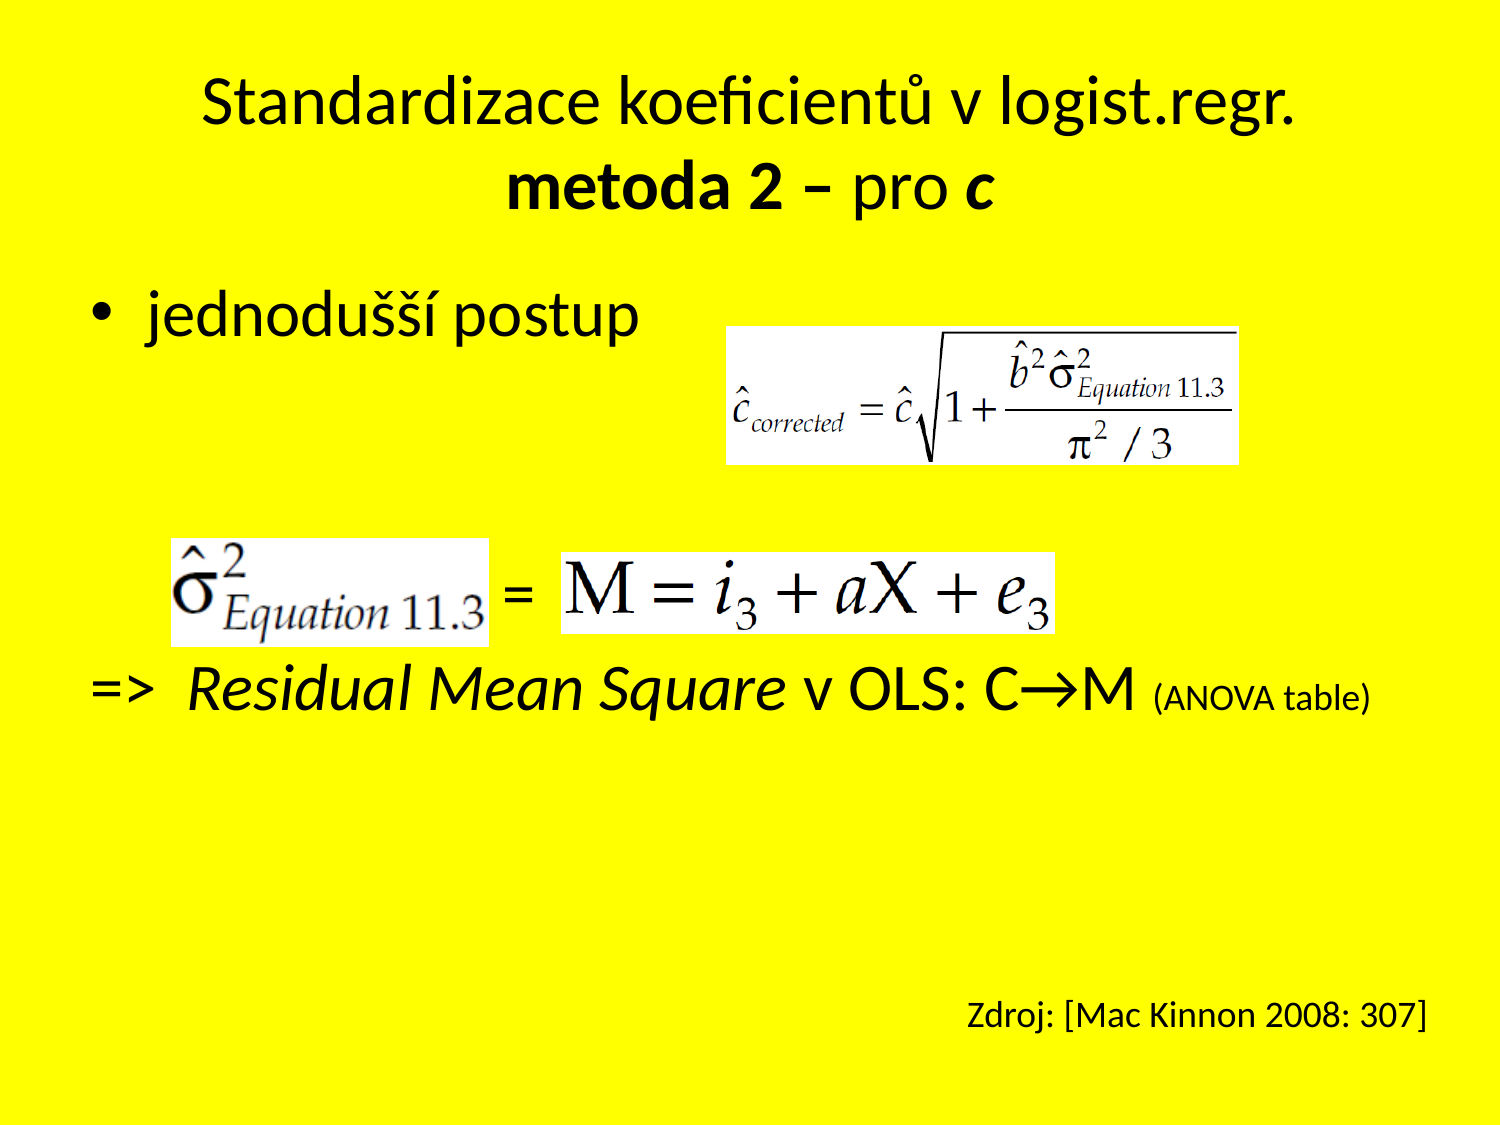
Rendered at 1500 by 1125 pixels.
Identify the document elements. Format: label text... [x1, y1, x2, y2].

picture [560, 551, 1056, 634]
title Standardizace koeficientů v logist.regr. metoda 2 – pro c [75, 45, 1425, 233]
picture [726, 326, 1239, 465]
list jednodušší postup = => Residual Mean Square v OLS: C→M (ANOVA table) [75, 262, 1425, 1005]
text_box Zdroj: [Mac Kinnon 2008: 307] [952, 983, 1461, 1043]
picture [170, 538, 489, 647]
